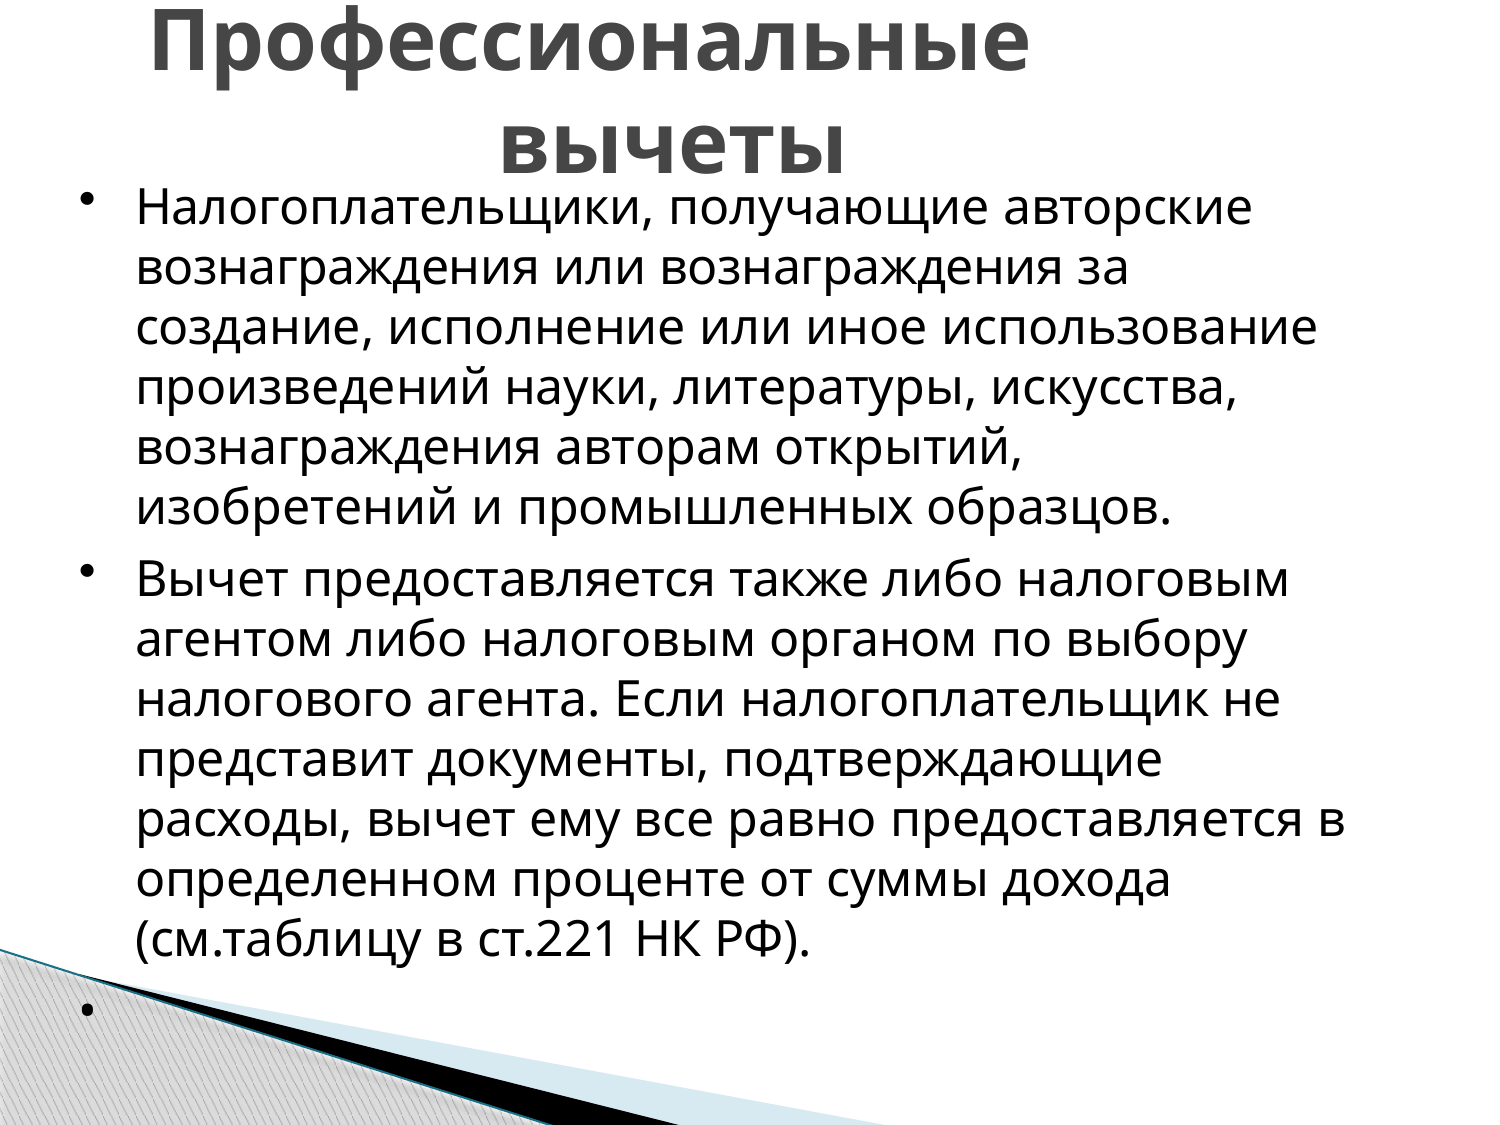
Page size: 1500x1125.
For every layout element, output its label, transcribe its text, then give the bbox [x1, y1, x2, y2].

text_box Налогоплательщики, получающие авторские вознаграждения или вознаграждения за создание, исполнение или иное использование произведений науки, литературы, искусства, вознаграждения авторам открытий, изобретений и промышленных образцов. Вычет предоставляется также либо налоговым агентом либо налоговым органом по выбору налогового агента. Если налогоплательщик не представит документы, подтверждающие расходы, вычет ему все равно предоставляется в определенном проценте от суммы дохода (см.таблицу в ст.221 НК РФ). • [76, 172, 1356, 1039]
title Профессиональные вычеты [119, 0, 1381, 191]
